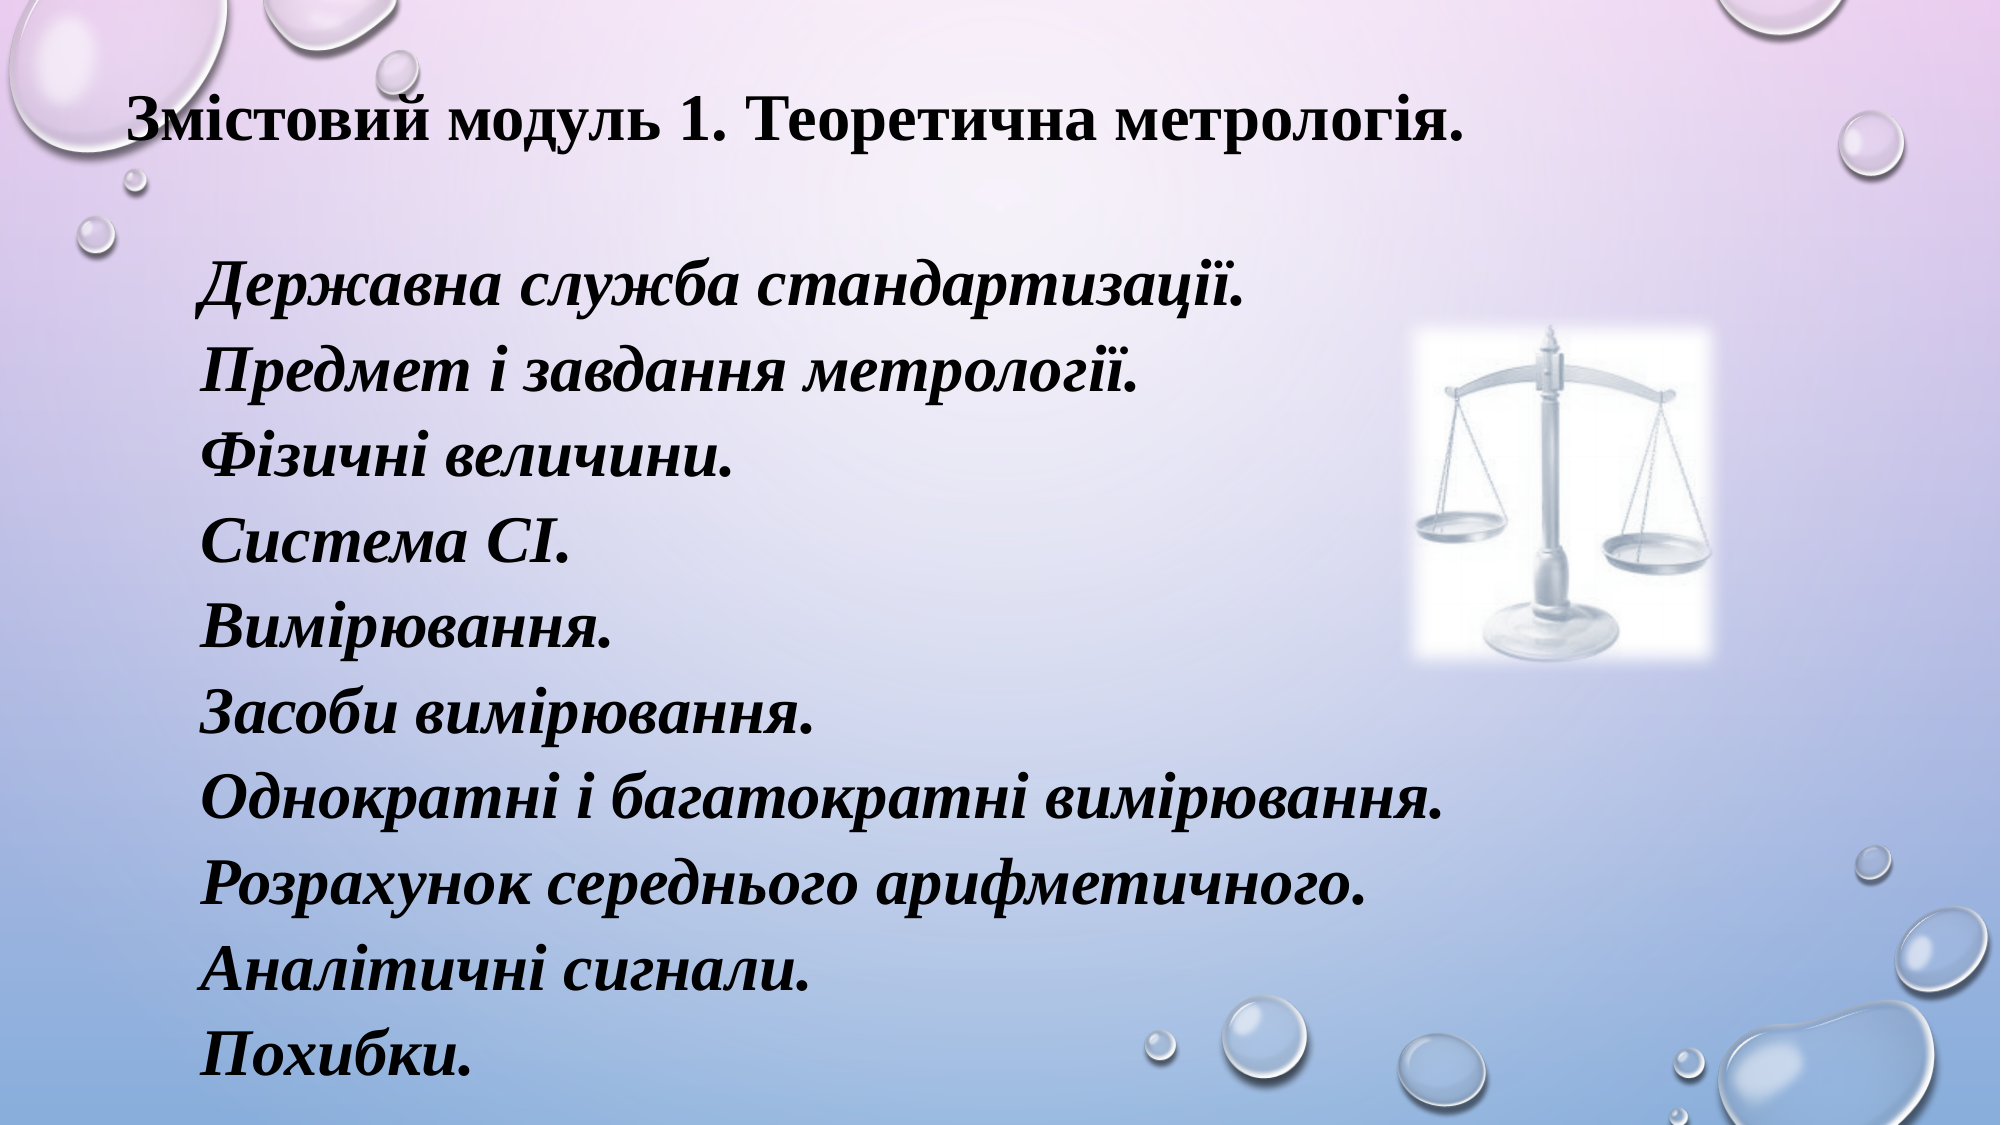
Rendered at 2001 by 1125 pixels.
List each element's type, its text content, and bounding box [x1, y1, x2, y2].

picture [0, 0, 2000, 1125]
text_box Змістовий модуль 1. Теоретична метрологія. Державна служба стандартизації. Предмет і завдання метрології. Фізичні величини. Система СІ. Вимірювання. Засоби вимірювання. Однократні і багатократні вимірювання. Розрахунок середнього арифметичного. Аналітичні сигнали. Похибки. [110, 66, 1632, 1097]
